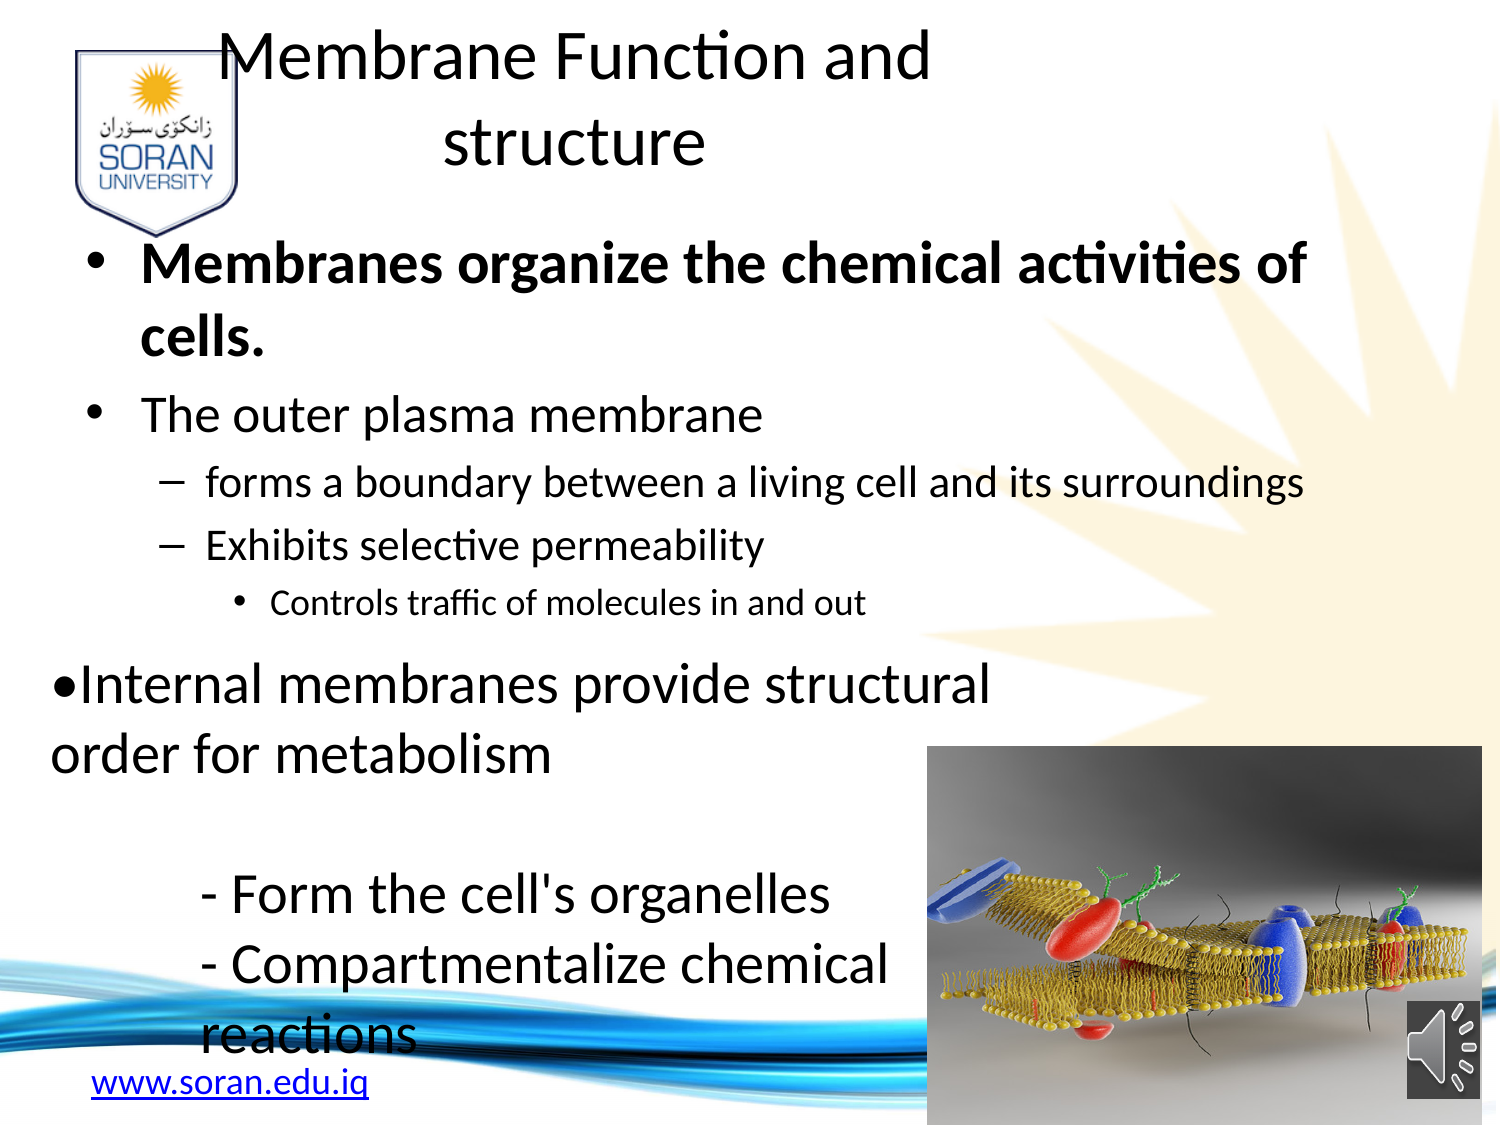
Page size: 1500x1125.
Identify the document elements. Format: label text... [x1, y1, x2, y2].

picture [75, 188, 238, 215]
list Membranes organize the chemical activities of cells. The outer plasma membrane forms a boundary between a living cell and its surroundings Exhibits selective permeability Controls traffic of molecules in and out [70, 215, 1346, 674]
title Membrane Function and structure [21, 0, 1007, 188]
text_box •Internal membranes provide structural order for metabolism - Form the cell's organelles - Compartmentalize chemical reactions [35, 637, 1124, 1073]
picture [296, 1078, 305, 1092]
picture [0, 99, 1500, 1125]
